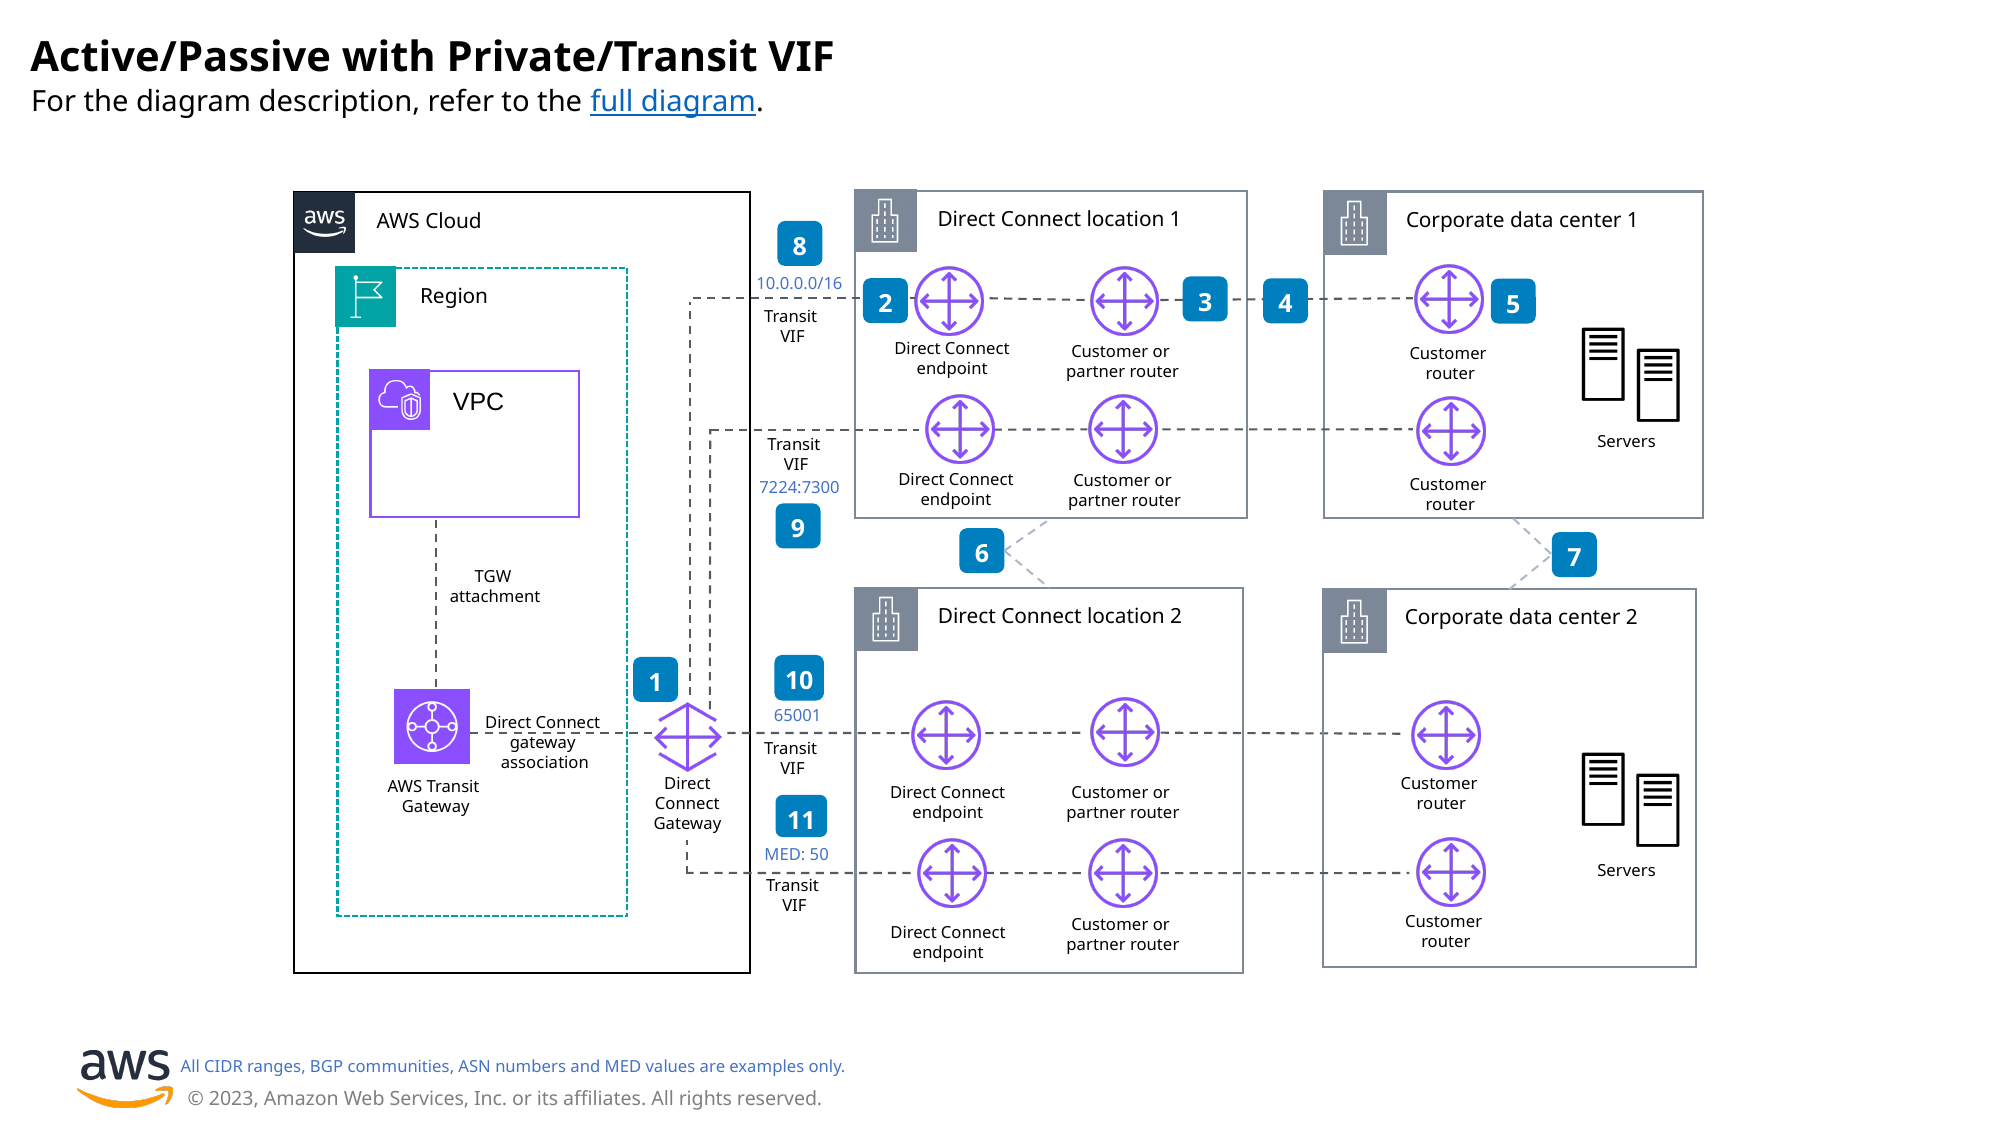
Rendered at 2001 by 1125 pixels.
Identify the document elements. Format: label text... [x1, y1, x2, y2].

text_box 1 [632, 655, 680, 703]
picture [855, 587, 918, 651]
text_box Direct Connect endpoint [862, 461, 1050, 517]
text_box 6 [958, 527, 1004, 575]
picture [1564, 325, 1697, 424]
text_box Customer or partner router [1037, 774, 1212, 830]
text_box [1509, 554, 1552, 590]
text_box 10 [773, 653, 826, 702]
text_box 4 [1261, 277, 1310, 298]
picture [911, 263, 987, 339]
text_box Transit VIF [740, 300, 845, 353]
text_box Direct Connect gateway association [457, 734, 633, 780]
picture [1323, 191, 1387, 255]
text_box Transit VIF [744, 430, 848, 469]
text_box 11 [774, 793, 829, 839]
text_box 7 [1552, 531, 1598, 579]
text_box Direct Connect gateway association [470, 704, 633, 732]
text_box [1004, 550, 1050, 588]
text_box Direct Connect endpoint [859, 914, 1037, 970]
text_box Servers [1579, 852, 1674, 888]
picture [394, 689, 470, 765]
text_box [1004, 518, 1051, 551]
text_box Customer router [1372, 903, 1520, 959]
text_box For the diagram description, refer to the full diagram. [16, 75, 815, 130]
text_box Direct Connect location 2 [854, 587, 1244, 974]
text_box Corporate data center 2 [1322, 588, 1697, 968]
picture [76, 1050, 173, 1108]
picture [369, 369, 430, 430]
picture [1086, 263, 1162, 339]
picture [922, 391, 998, 467]
picture [649, 699, 725, 775]
text_box Region [336, 267, 628, 917]
picture [908, 697, 984, 773]
text_box 2 [861, 299, 910, 325]
picture [1413, 834, 1489, 910]
picture [335, 266, 396, 327]
text_box Direct Connect Gateway [628, 765, 751, 841]
text_box Corporate data center 1 [1323, 190, 1704, 519]
text_box 9 [774, 502, 822, 550]
text_box Transit VIF [742, 874, 847, 923]
picture [1408, 697, 1484, 773]
text_box Direct Connect location 1 [854, 190, 1248, 333]
text_box 3 [1181, 301, 1229, 323]
text_box Direct Connect endpoint [859, 774, 1037, 830]
text_box MED: 50 [746, 836, 847, 872]
text_box 7224:7300 [734, 469, 865, 504]
text_box 2 [865, 277, 909, 298]
text_box Customer or partner router [1034, 333, 1211, 389]
text_box Customer or partner router [1034, 906, 1212, 962]
text_box 8 [776, 219, 824, 267]
text_box Active/Passive with Private/Transit VIF [15, 22, 1045, 87]
picture [1323, 590, 1387, 653]
text_box 10.0.0.0/16 [734, 265, 865, 298]
text_box Customer router [1326, 466, 1575, 522]
text_box Direct Connect location 1 [854, 299, 1248, 519]
text_box Direct Connect endpoint [858, 330, 1046, 385]
text_box Customer router [1326, 335, 1564, 391]
picture [914, 835, 990, 911]
text_box Transit VIF [740, 734, 845, 785]
text_box 65001 [751, 696, 845, 732]
text_box TGW attachment [437, 558, 565, 613]
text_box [1513, 518, 1552, 554]
text_box © 2023, Amazon Web Services, Inc. or its affiliates. All rights reserved. [187, 1085, 850, 1110]
text_box 4 [1261, 301, 1310, 325]
picture [1564, 750, 1697, 849]
text_box Customer or partner router [1036, 462, 1214, 518]
picture [294, 192, 355, 253]
text_box Servers [1579, 422, 1674, 458]
picture [1087, 694, 1163, 770]
text_box AWS Cloud [293, 191, 751, 974]
text_box VPC [369, 370, 580, 518]
picture [1411, 261, 1487, 337]
picture [1413, 393, 1489, 469]
text_box All CIDR ranges, BGP communities, ASN numbers and MED values are examples only. [150, 1048, 877, 1084]
picture [1085, 391, 1161, 467]
text_box 3 [1181, 275, 1229, 298]
picture [854, 189, 917, 252]
text_box Customer router [1367, 765, 1516, 821]
text_box TGW attachment [426, 558, 436, 613]
picture [1085, 835, 1161, 911]
text_box 5 [1489, 277, 1537, 325]
